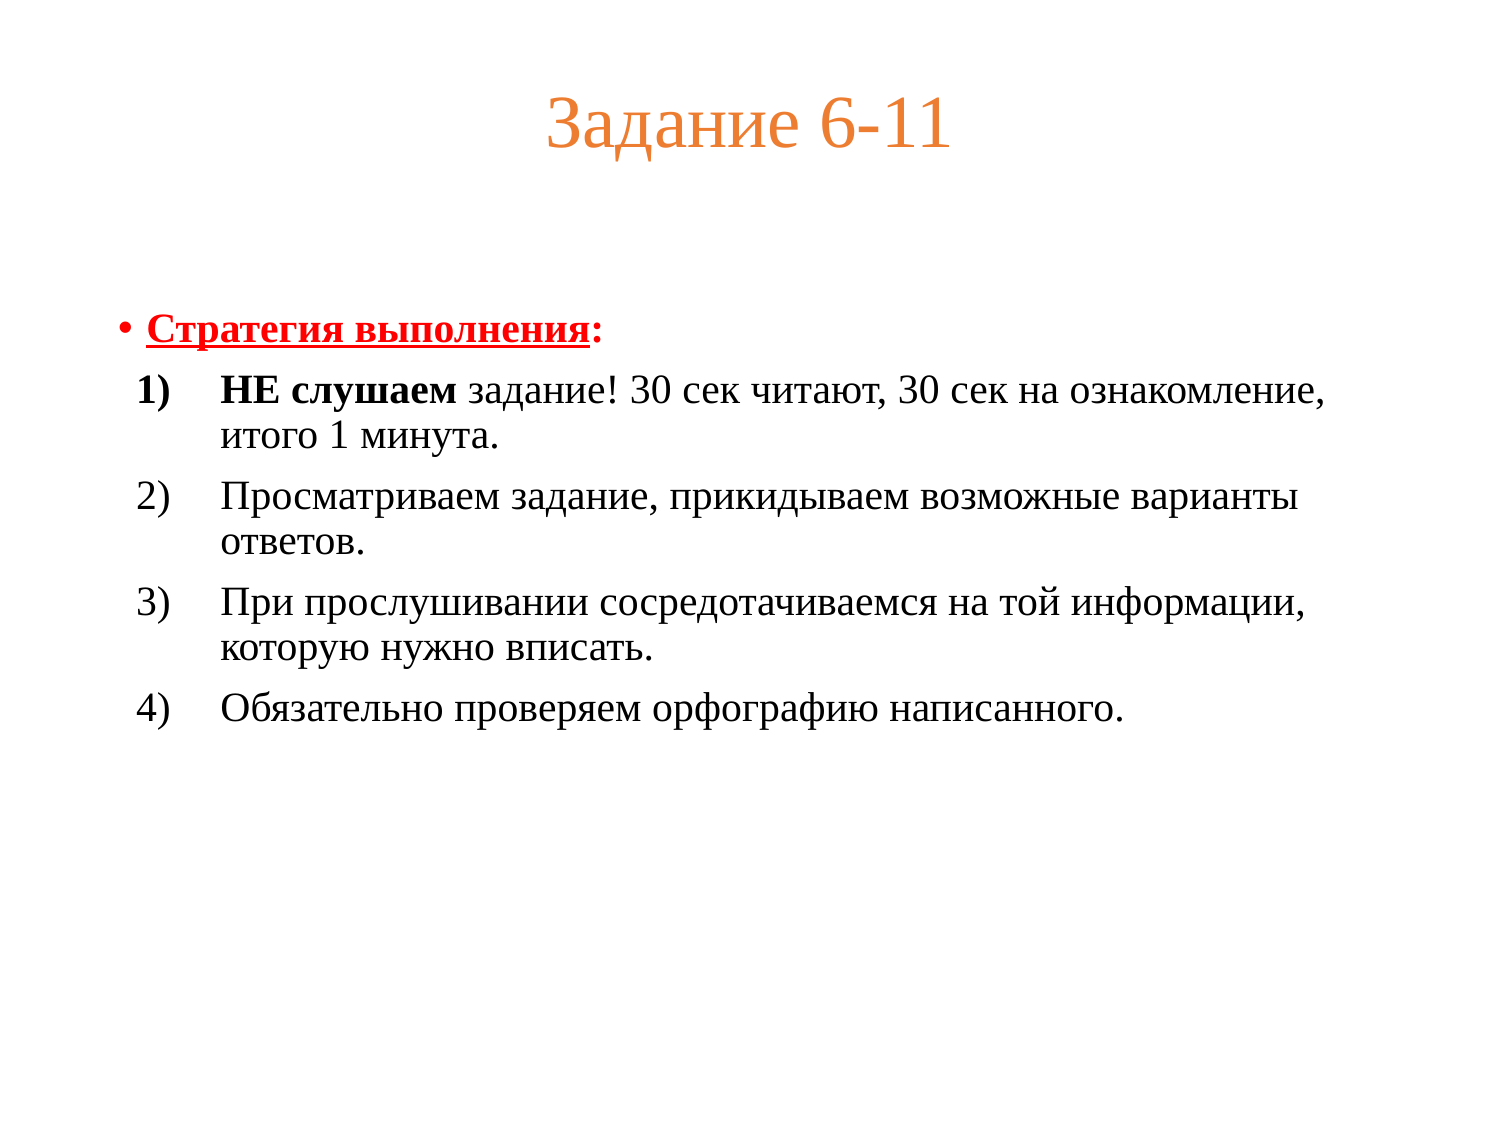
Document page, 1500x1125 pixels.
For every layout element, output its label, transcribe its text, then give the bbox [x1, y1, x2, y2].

title Задание 6-11 [103, 59, 1397, 278]
list Стратегия выполнения: НЕ слушаем задание! 30 сек читают, 30 сек на ознакомление, итого 1 минута. Просматриваем задание, прикидываем возможные варианты ответов. При прослушивании сосредотачиваемся на той информации, которую нужно вписать. Обязательно проверяем орфографию написанного. [103, 299, 1397, 1014]
